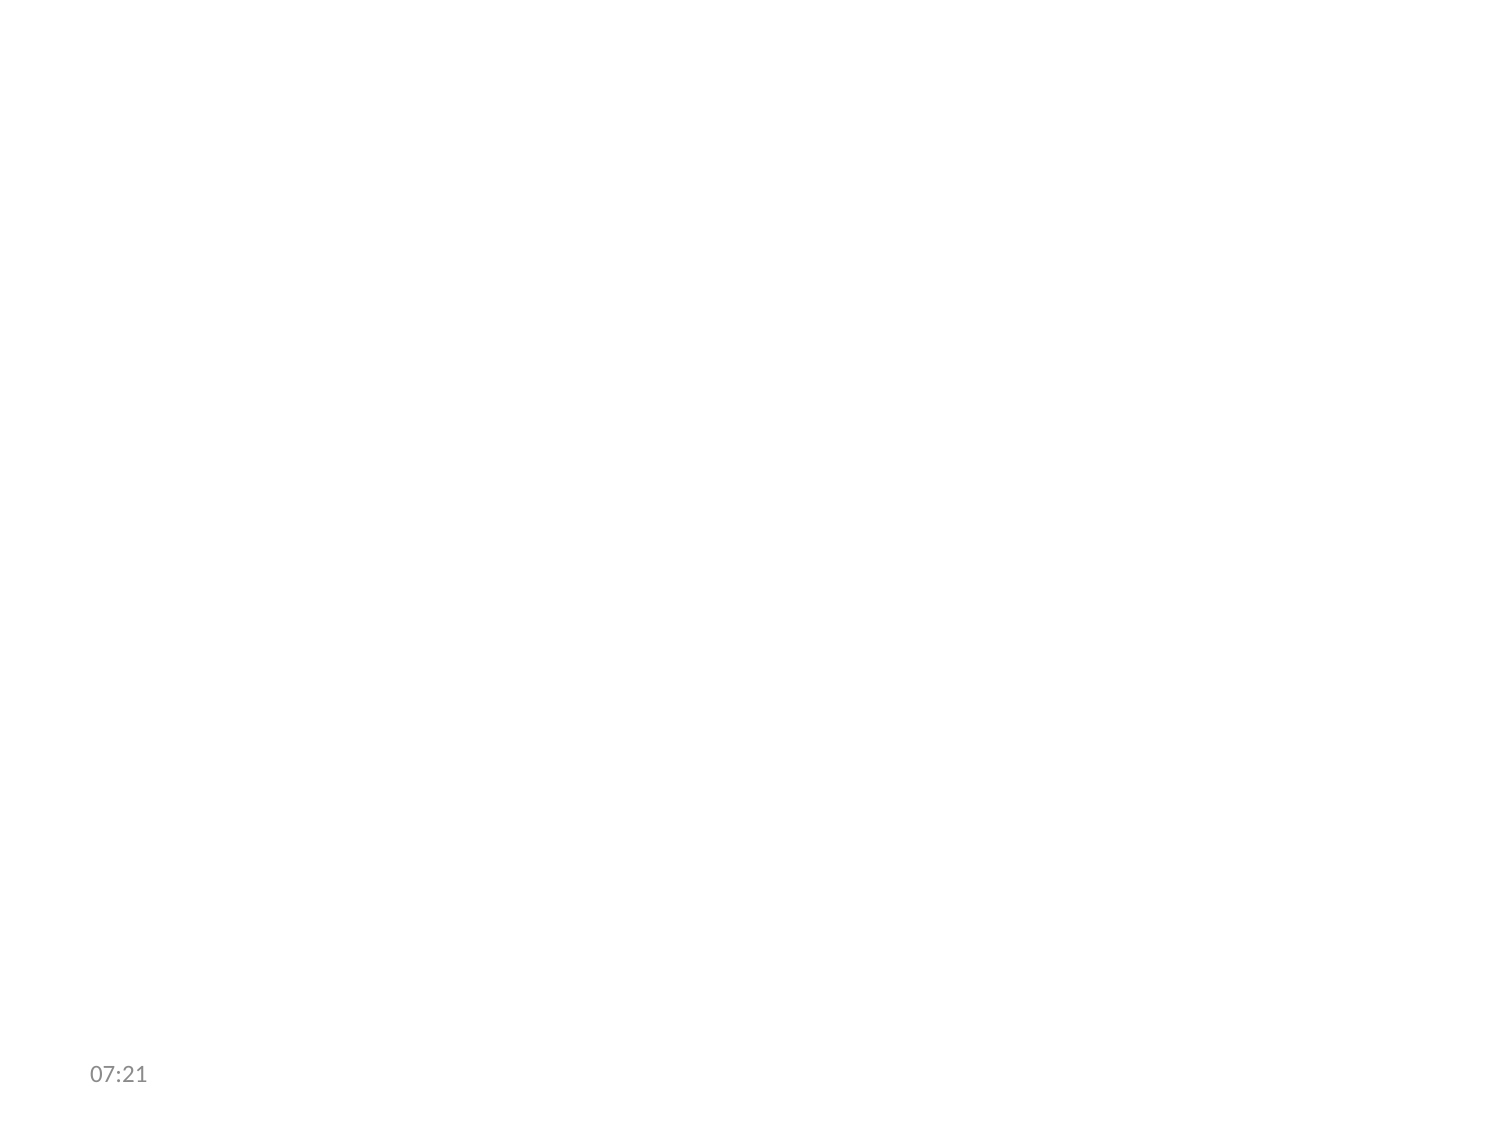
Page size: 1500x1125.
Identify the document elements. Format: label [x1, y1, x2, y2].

slide_number [75, 1042, 425, 1103]
